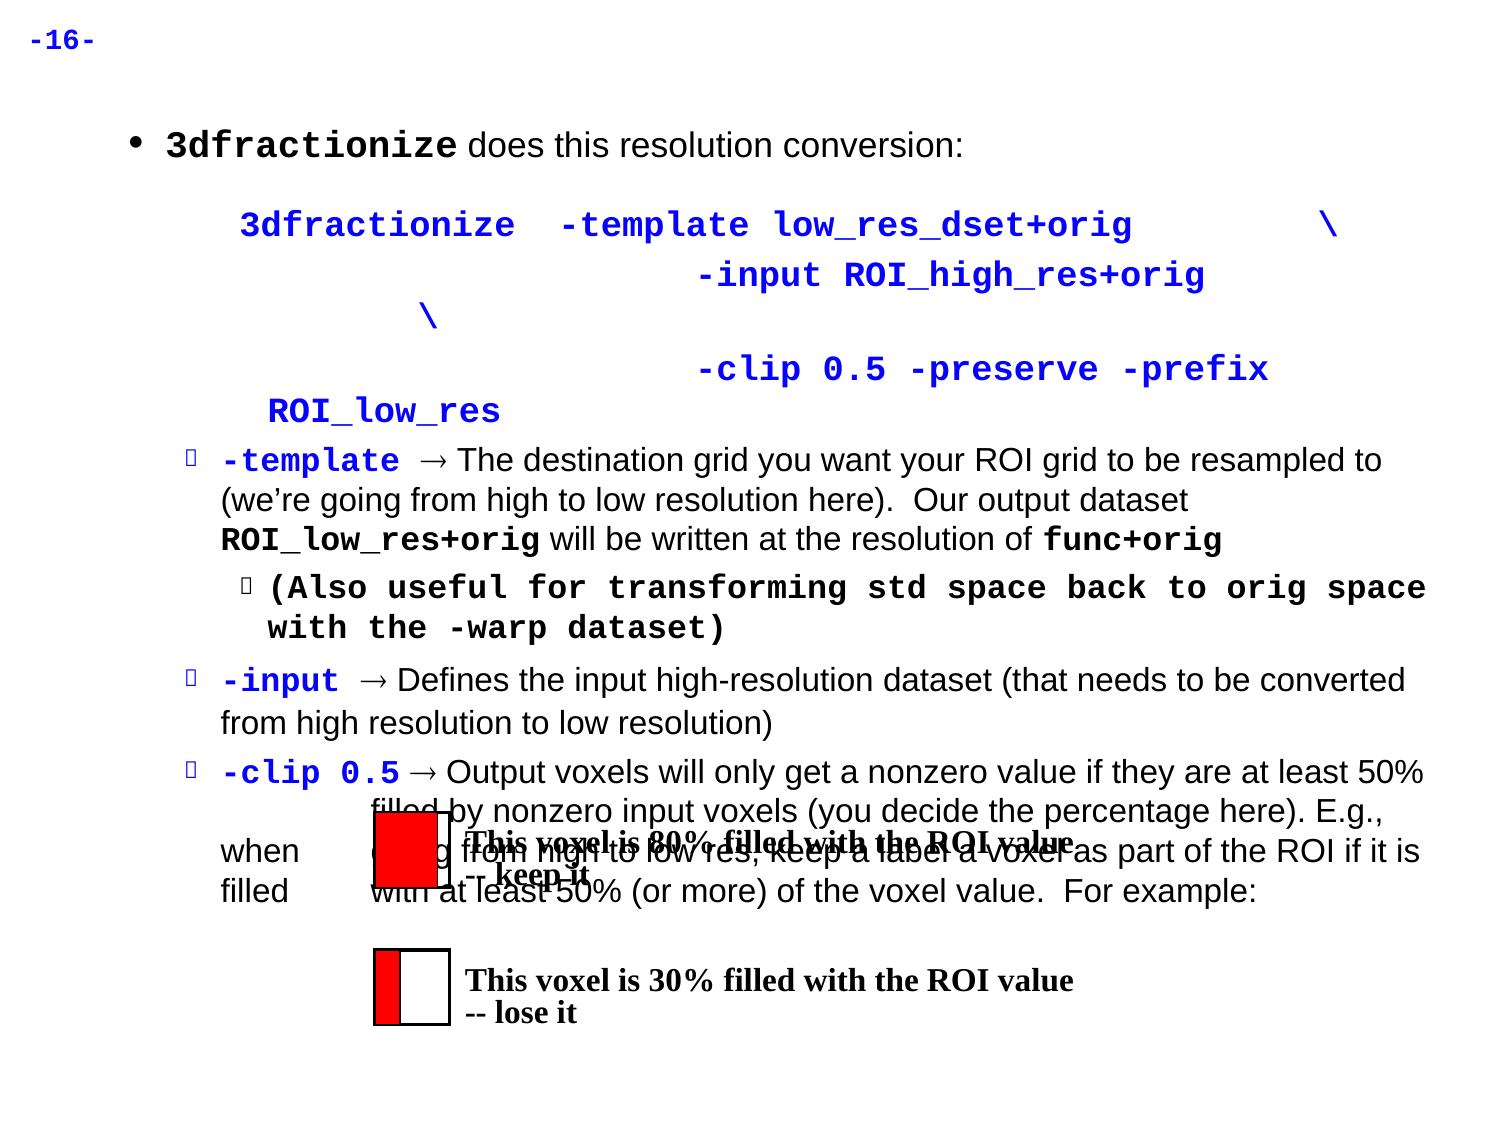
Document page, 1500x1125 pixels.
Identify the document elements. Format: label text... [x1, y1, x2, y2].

text_box [374, 812, 438, 888]
text_box This voxel is 80% filled with the ROI value -- keep it [450, 820, 1101, 908]
text_box [400, 949, 450, 1025]
text_box [438, 812, 450, 888]
text_box [375, 949, 400, 1025]
text_box 3dfractionize does this resolution conversion: 3dfractionize -template low_res_dset+orig \ -input ROI_high_res+orig \ -clip 0.5 -preserve -prefix ROI_low_res -template  The destination grid you want your ROI grid to be resampled to (we’re going from high to low resolution here). Our output dataset ROI_low_res+orig will be written at the resolution of func+orig (Also useful for transforming std space back to orig space with the -warp dataset) -input  Defines the input high-resolution dataset (that needs to be converted from high resolution to low resolution) -clip 0.5  Output voxels will only get a nonzero value if they are at least 50% filled by nonzero input voxels (you decide the percentage here). E.g., when going from high to low res, keep a label a voxel as part of the ROI if it is filled with at least 50% (or more) of the voxel value. For example: [112, 112, 1450, 1063]
text_box This voxel is 30% filled with the ROI value -- lose it [450, 958, 1101, 1046]
